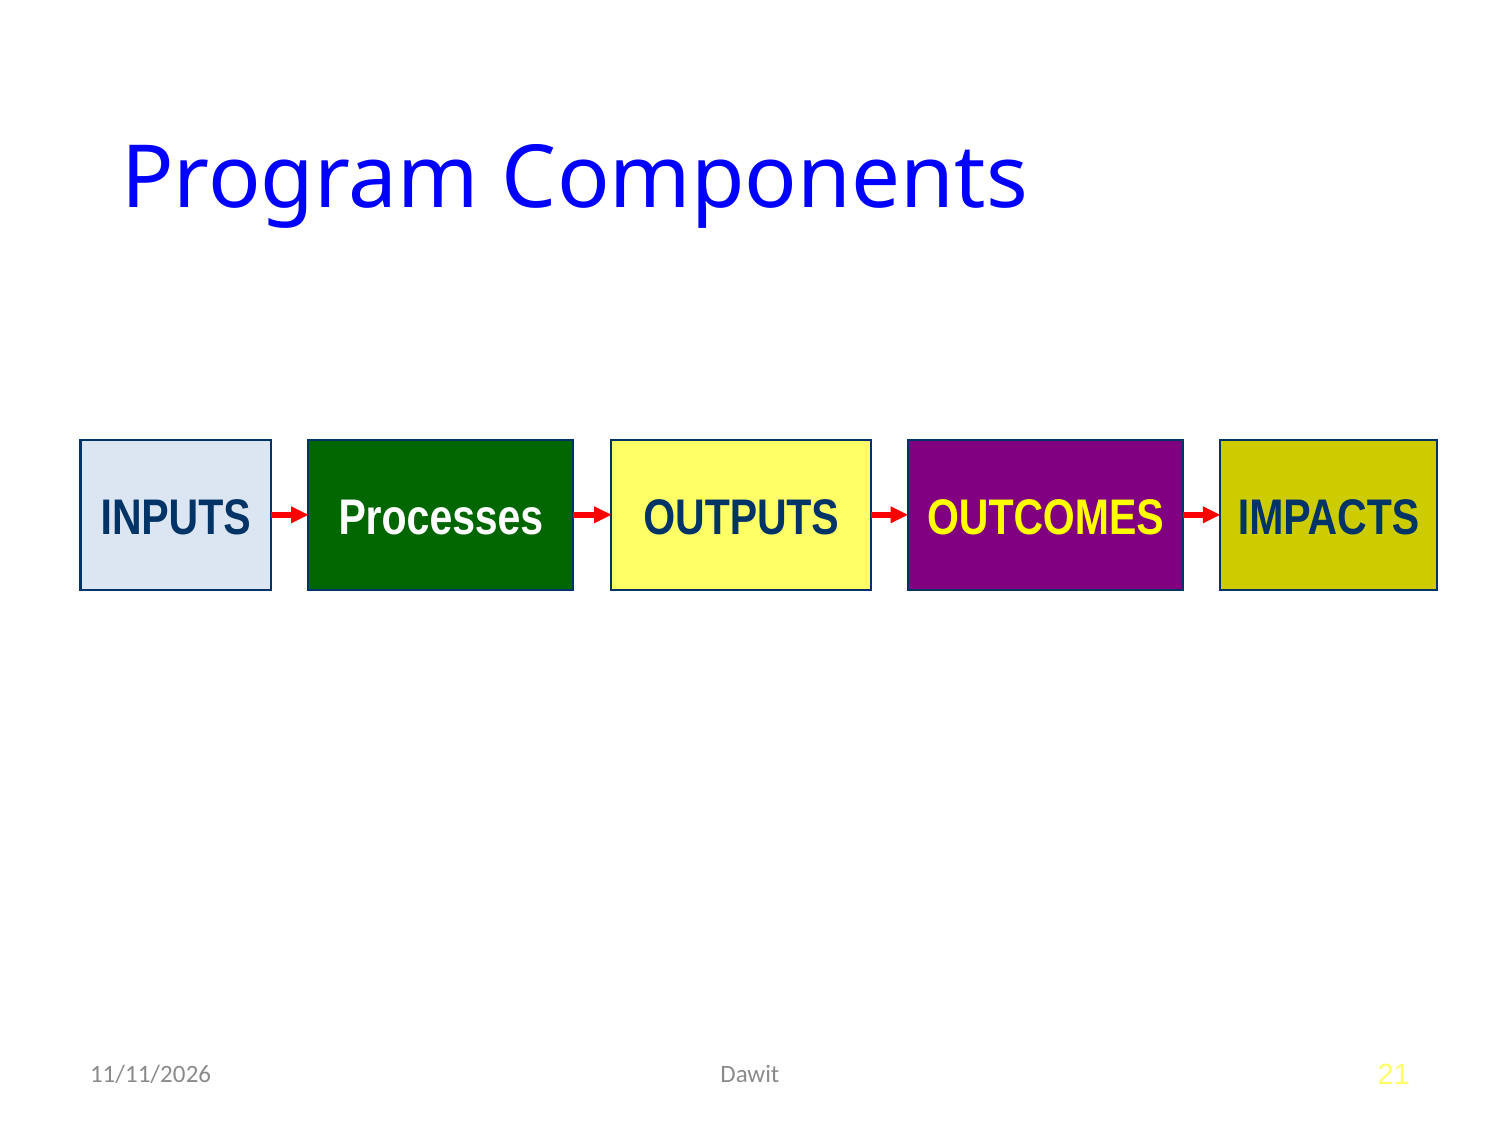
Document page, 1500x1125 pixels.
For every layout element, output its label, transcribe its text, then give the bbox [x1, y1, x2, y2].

footer Dawit [512, 1042, 988, 1103]
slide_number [75, 1042, 425, 1103]
slide_number 21 [1074, 1042, 1425, 1103]
title Program Components [75, 112, 1075, 233]
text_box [80, 439, 1438, 590]
